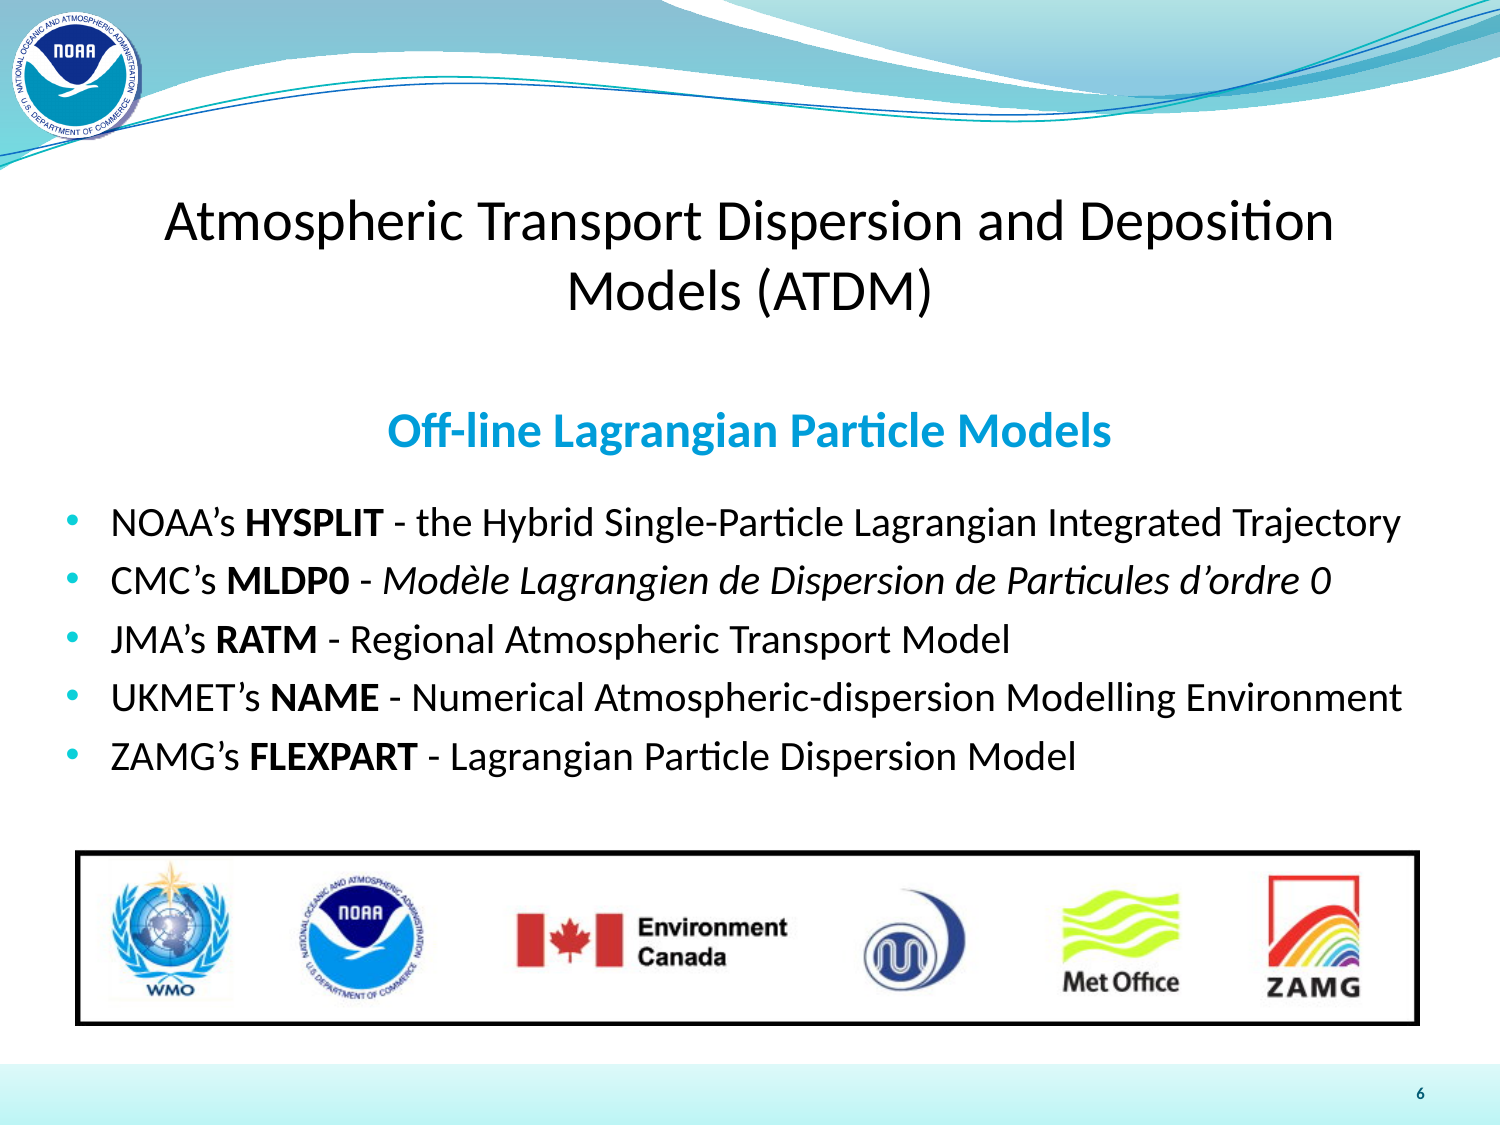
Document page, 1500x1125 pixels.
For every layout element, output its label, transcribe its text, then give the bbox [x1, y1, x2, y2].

text_box Off-line Lagrangian Particle Models [350, 389, 1150, 465]
text_box NOAA’s HYSPLIT - the Hybrid Single-Particle Lagrangian Integrated Trajectory CMC’s MLDP0 - Modèle Lagrangien de Dispersion de Particules d’ordre 0 JMA’s RATM - Regional Atmospheric Transport Model UKMET’s NAME - Numerical Atmospheric-dispersion Modelling Environment ZAMG’s FLEXPART - Lagrangian Particle Dispersion Model [50, 487, 1450, 938]
slide_number 12 [1420, 852, 1425, 938]
picture [74, 849, 1420, 1026]
slide_number 12 [67, 850, 74, 938]
text_box Atmospheric Transport Dispersion and Deposition Models (ATDM) [74, 174, 1425, 350]
slide_number 6 [1299, 1042, 1425, 1103]
picture [12, 12, 138, 138]
